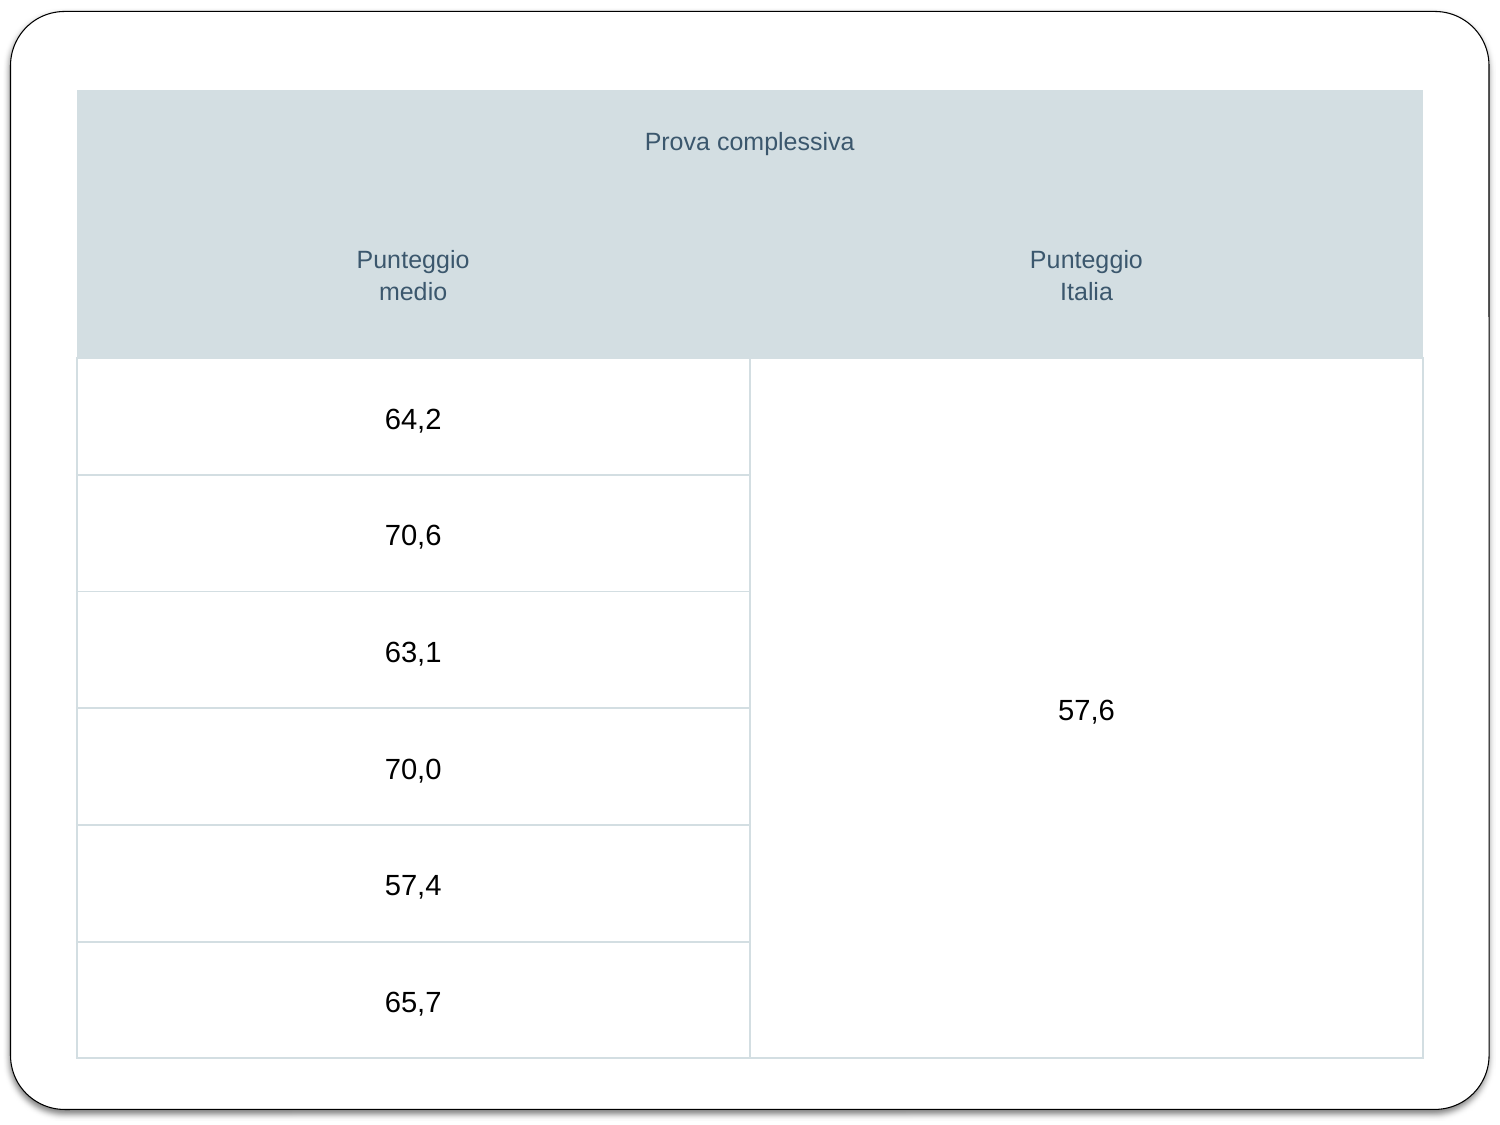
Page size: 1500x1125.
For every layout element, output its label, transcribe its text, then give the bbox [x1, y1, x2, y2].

table_cell 57,6 [751, 359, 1422, 1057]
table_cell 70,6 [78, 476, 749, 591]
table_cell 63,1 [78, 592, 749, 707]
table_cell 70,0 [78, 709, 749, 824]
table_cell Punteggio medio [77, 189, 750, 357]
table_cell Punteggio Italia [750, 189, 1423, 357]
table_cell 65,7 [78, 943, 749, 1057]
table_header Prova complessiva [77, 90, 1423, 189]
table_cell 64,2 [78, 359, 749, 474]
table_cell 57,4 [78, 826, 749, 941]
